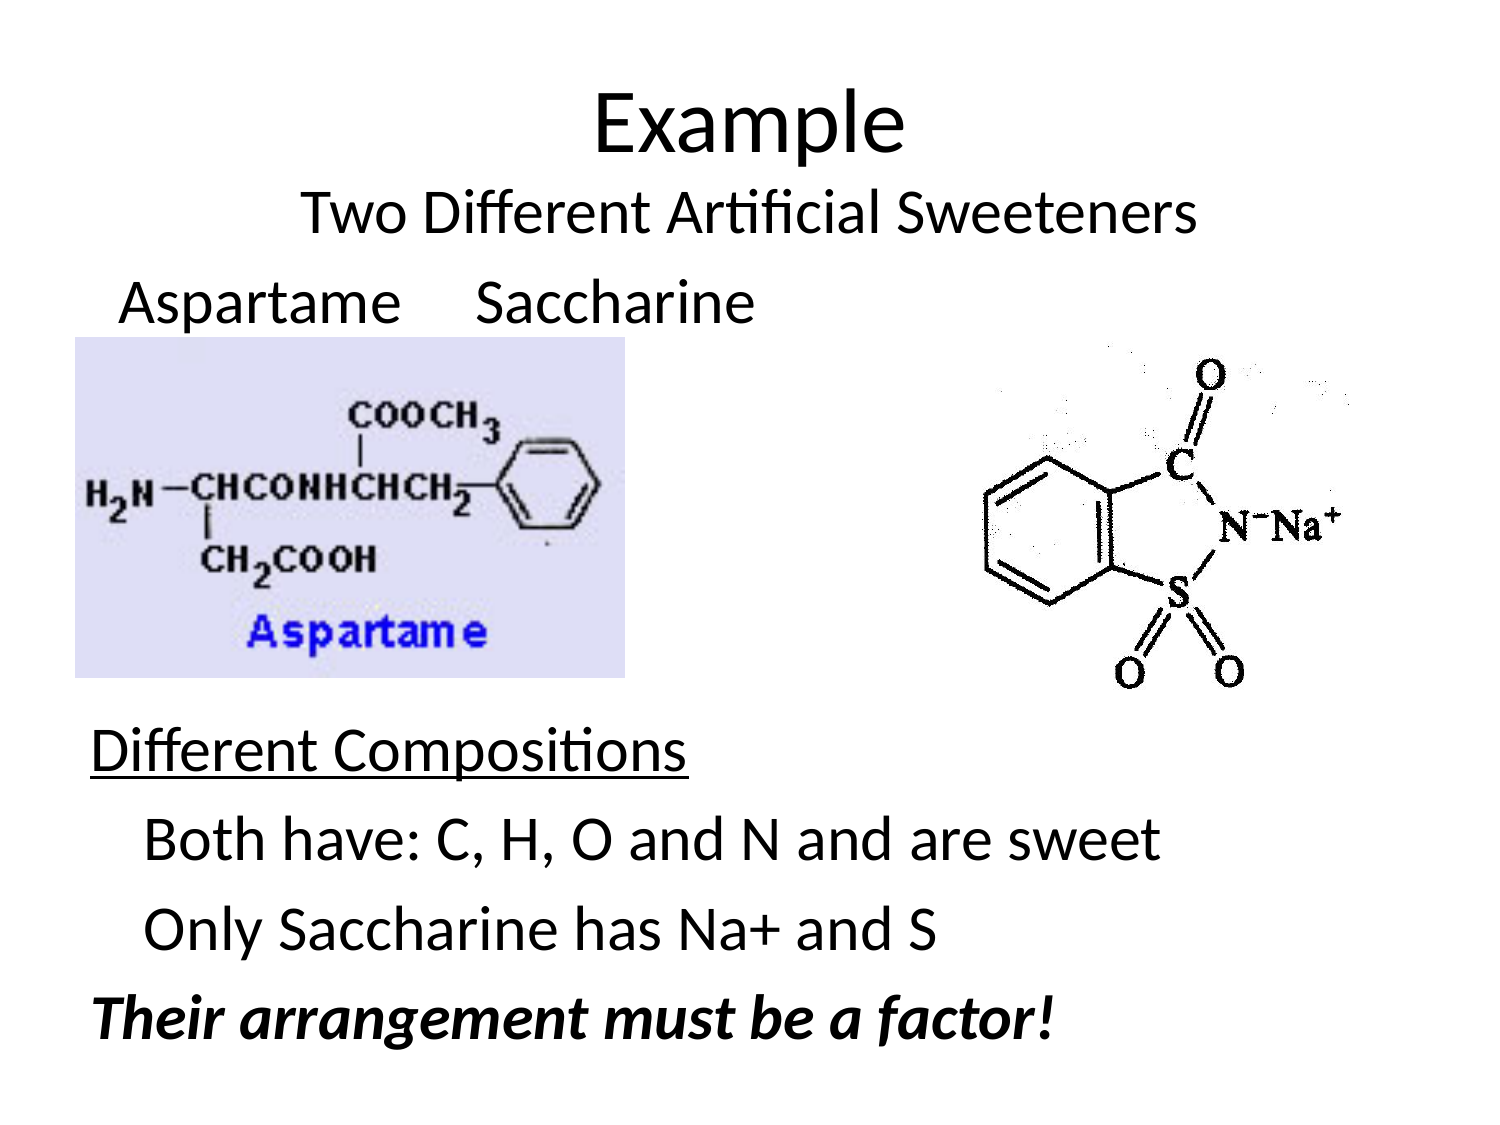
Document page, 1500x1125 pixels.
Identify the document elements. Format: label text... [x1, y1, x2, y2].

list Two Different Artificial Sweeteners Aspartame Saccharine Different Compositions Both have: C, H, O and N and are sweet Only Saccharine has Na+ and S Their arrangement must be a factor! [75, 162, 1425, 1063]
picture [974, 341, 1376, 698]
title Example [75, 45, 1425, 162]
picture [74, 337, 626, 679]
